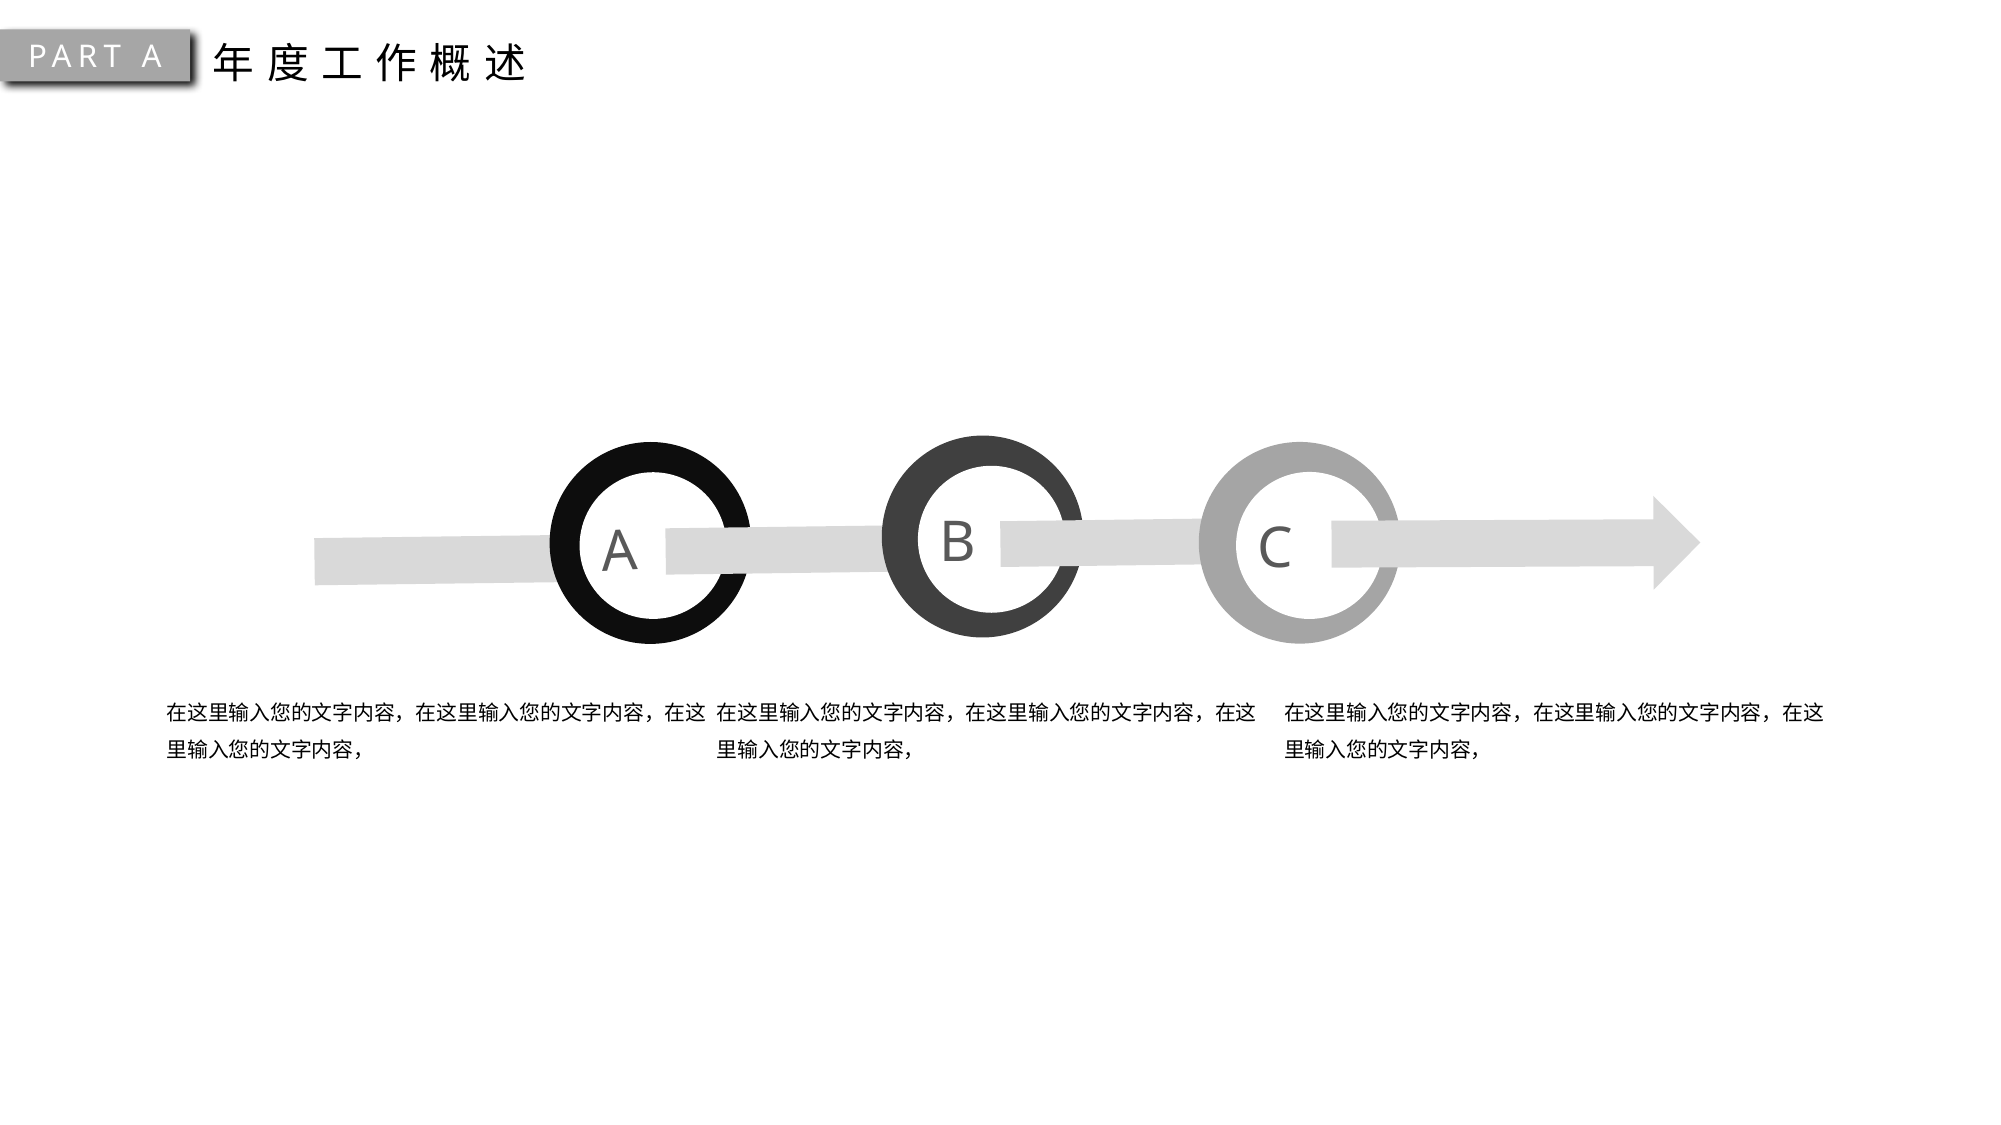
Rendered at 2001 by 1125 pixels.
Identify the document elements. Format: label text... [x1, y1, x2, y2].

text_box C [1236, 471, 1380, 619]
text_box [1000, 518, 1201, 567]
text_box [1198, 441, 1399, 644]
text_box 在这里输入您的文字内容，在这里输入您的文字内容，在这里输入您的文字内容， [702, 679, 1269, 769]
text_box A [579, 472, 725, 619]
text_box 在这里输入您的文字内容，在这里输入您的文字内容，在这里输入您的文字内容， [1269, 679, 1848, 769]
text_box [314, 535, 557, 586]
text_box [881, 435, 1083, 638]
text_box [1331, 495, 1701, 590]
text_box [549, 441, 750, 644]
text_box 年度工作概述 [198, 29, 541, 95]
text_box [665, 525, 887, 575]
text_box 在这里输入您的文字内容，在这里输入您的文字内容，在这里输入您的文字内容， [151, 679, 702, 769]
text_box PART A [0, 29, 191, 82]
text_box B [917, 465, 1063, 613]
